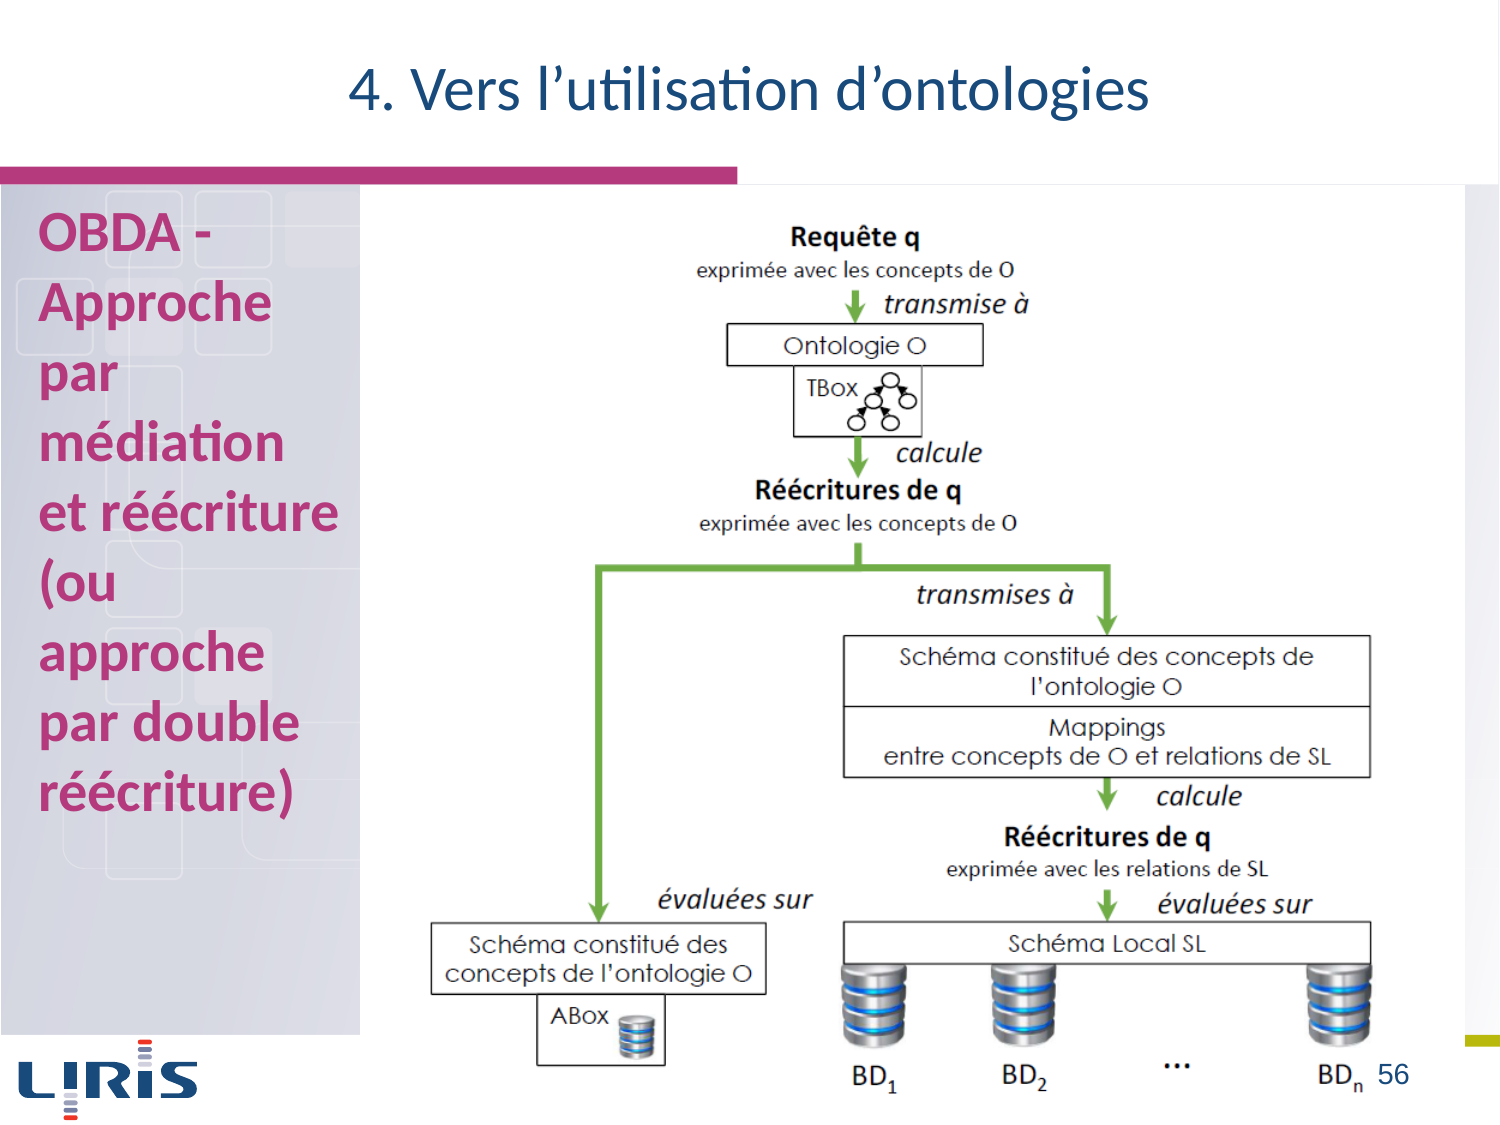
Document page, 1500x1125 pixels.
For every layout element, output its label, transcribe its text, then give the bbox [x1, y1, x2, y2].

list OBDA - Approche par médiation et réécriture (ou approche par double réécriture) [23, 185, 357, 989]
picture [1, 184, 1499, 1120]
title 4. Vers l’utilisation d’ontologies [75, 38, 1425, 132]
